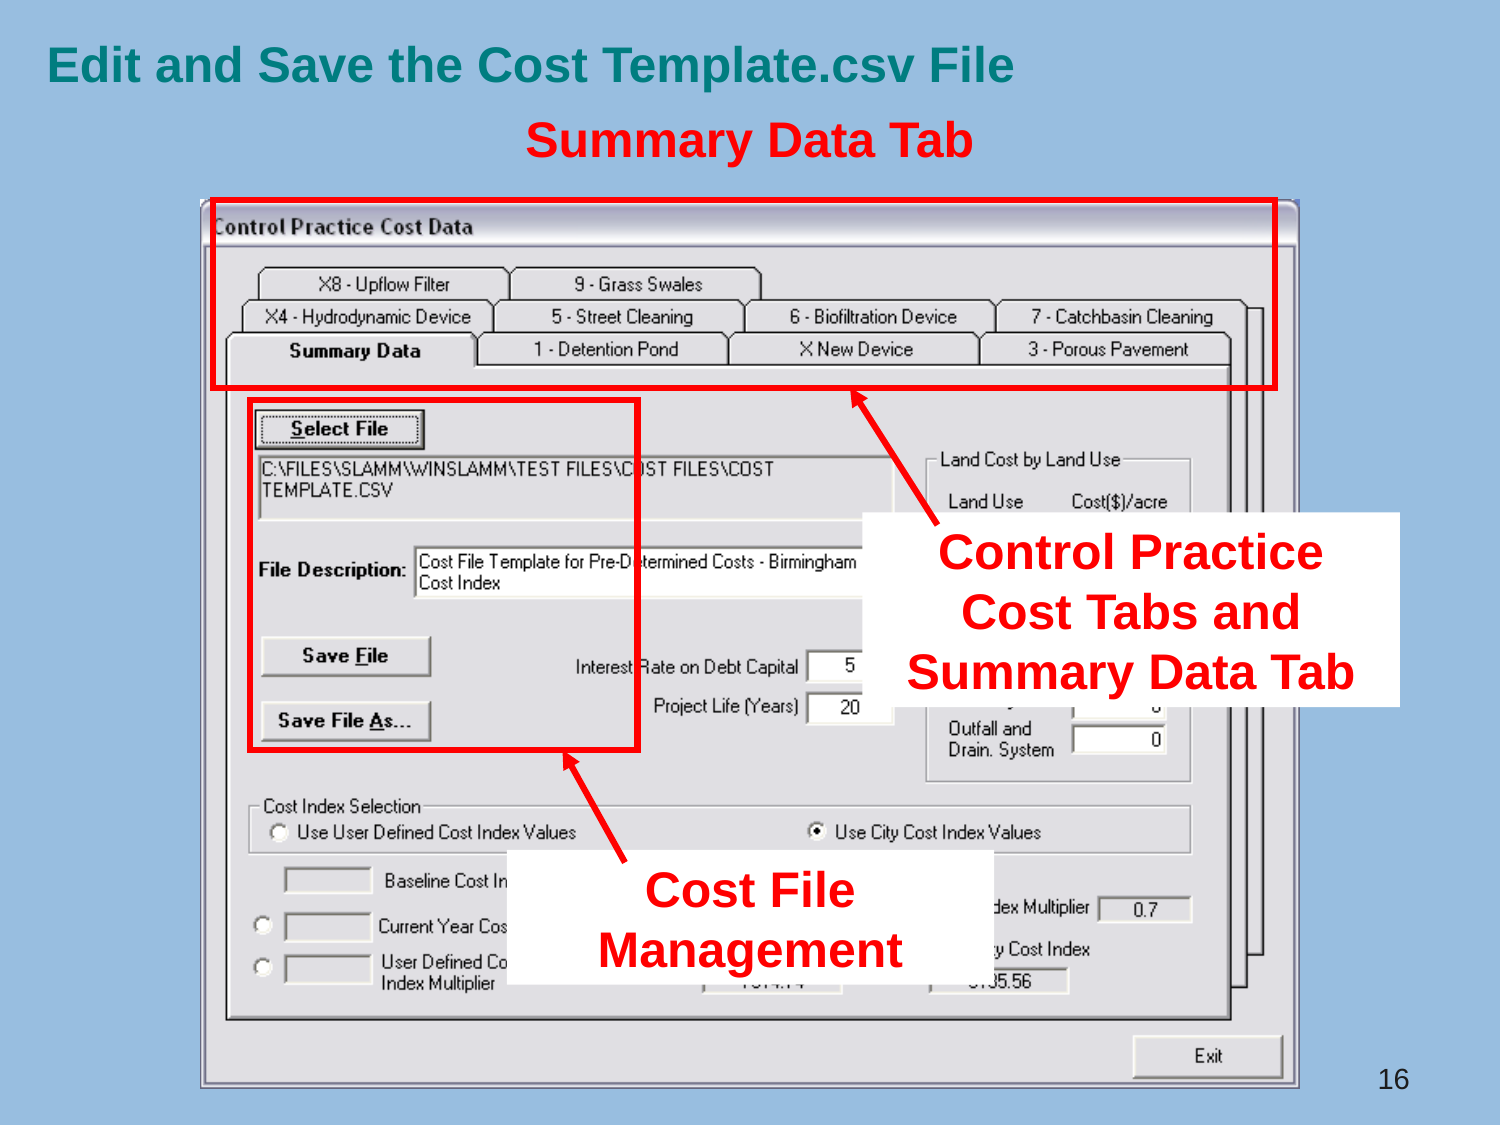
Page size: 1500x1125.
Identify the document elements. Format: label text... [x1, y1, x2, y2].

slide_number 16 [1074, 1024, 1426, 1103]
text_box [212, 199, 1401, 708]
picture [200, 199, 1300, 1089]
title Edit and Save the Cost Template.csv File [0, 24, 1063, 100]
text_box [249, 399, 995, 986]
text_box Summary Data Tab [374, 99, 1125, 175]
